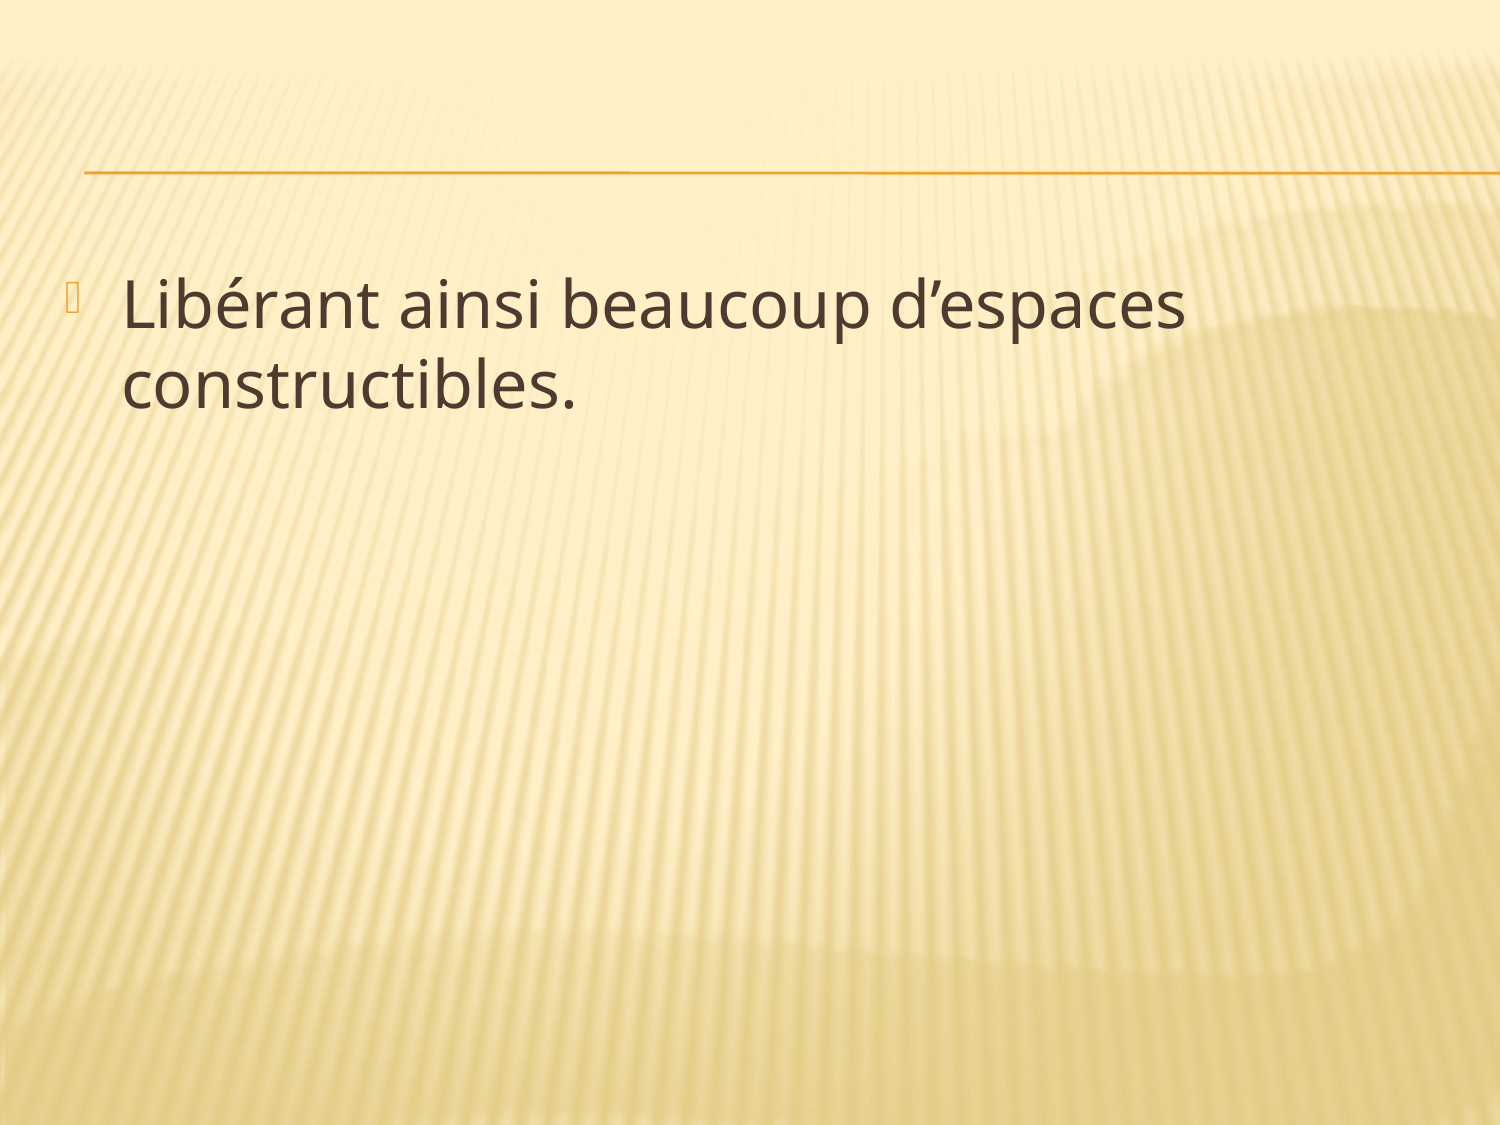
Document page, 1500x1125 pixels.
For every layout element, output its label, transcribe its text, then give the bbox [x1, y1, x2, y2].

list Libérant ainsi beaucoup d’espaces constructibles. [50, 254, 1475, 998]
